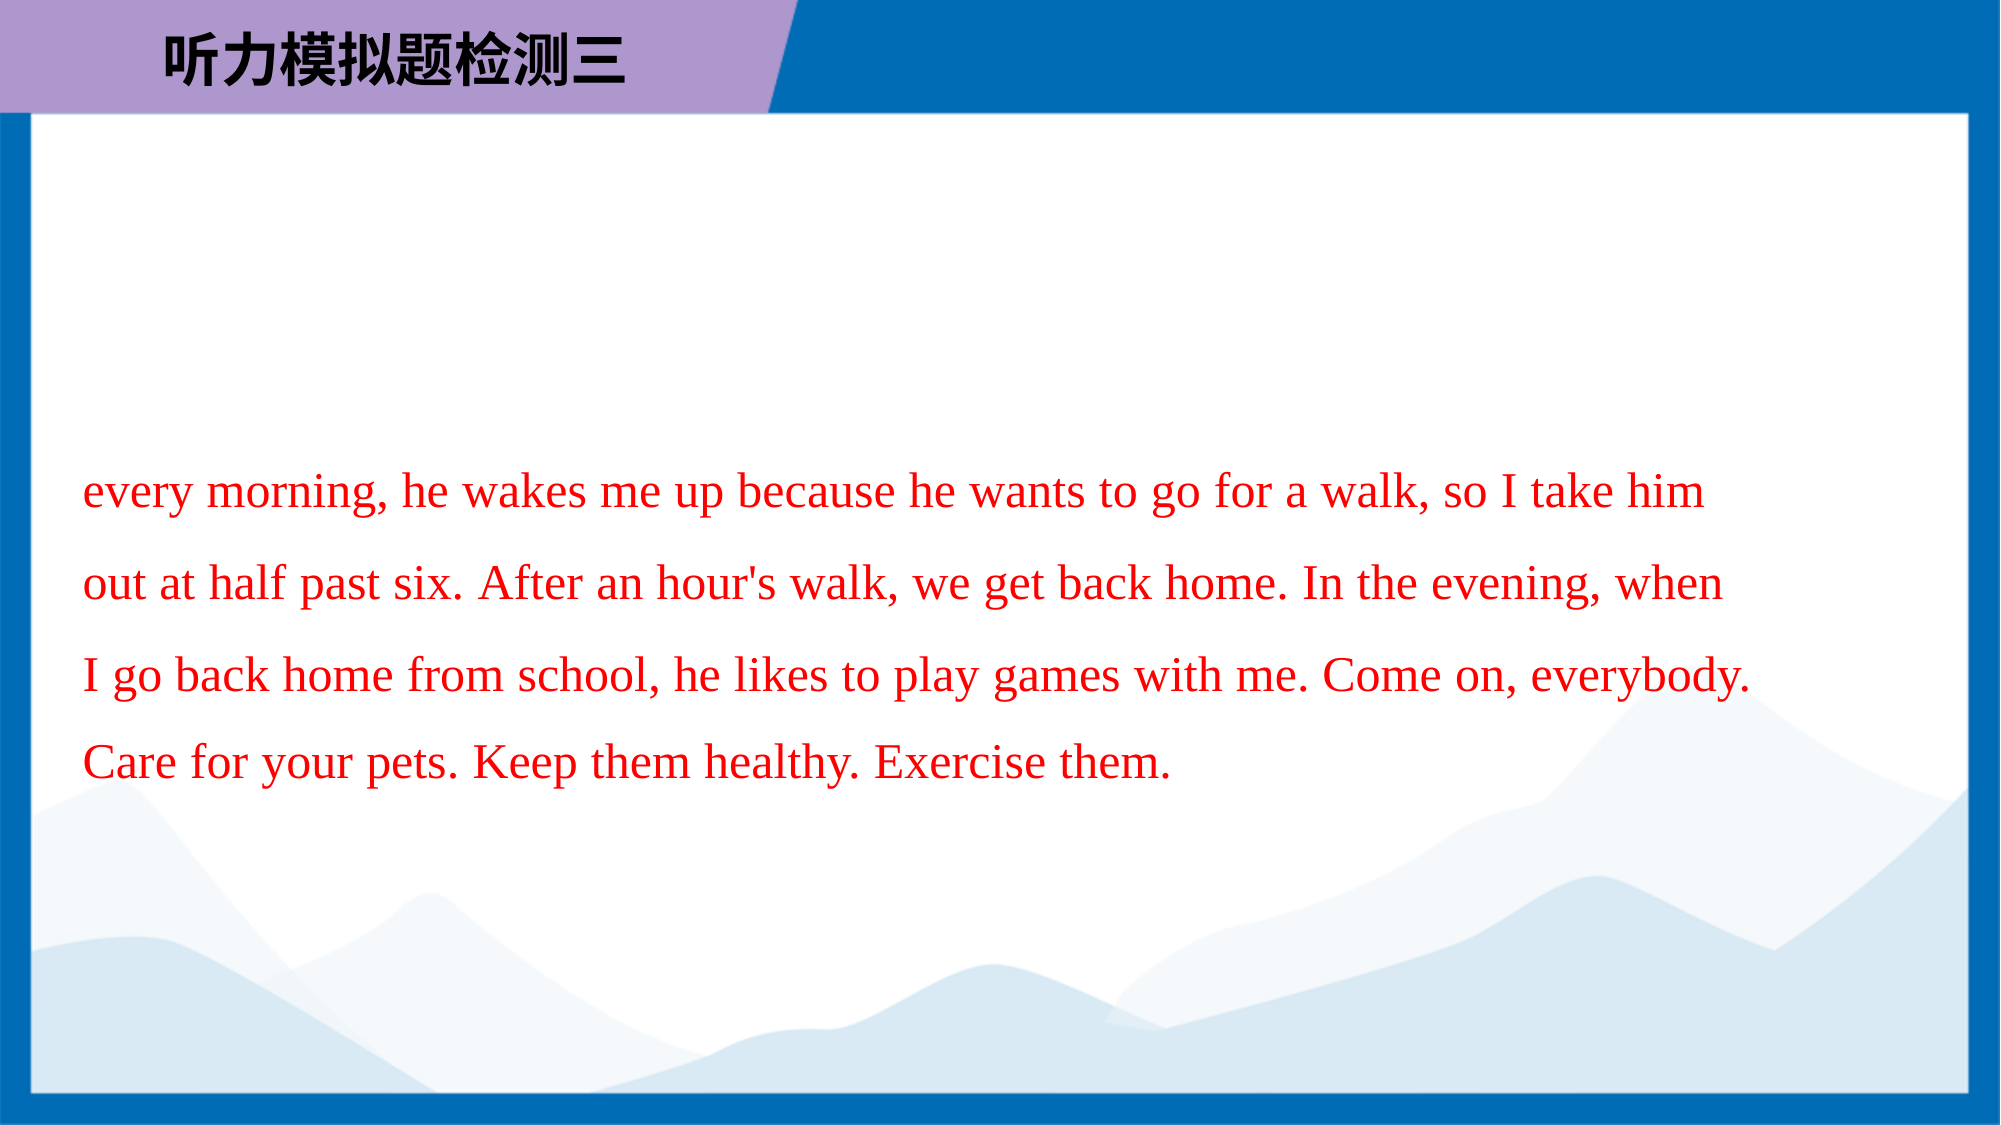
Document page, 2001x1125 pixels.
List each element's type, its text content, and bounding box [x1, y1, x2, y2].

picture [0, 0, 2000, 1125]
text_box every morning, he wakes me up because he wants to go for a walk, so I take him out at half past six. After an hour's walk, we get back home. In the evening, when I go back home from school, he likes to play games with me. Come on, everybody. Care for your pets. Keep them healthy. Exercise them. [82, 426, 1917, 779]
